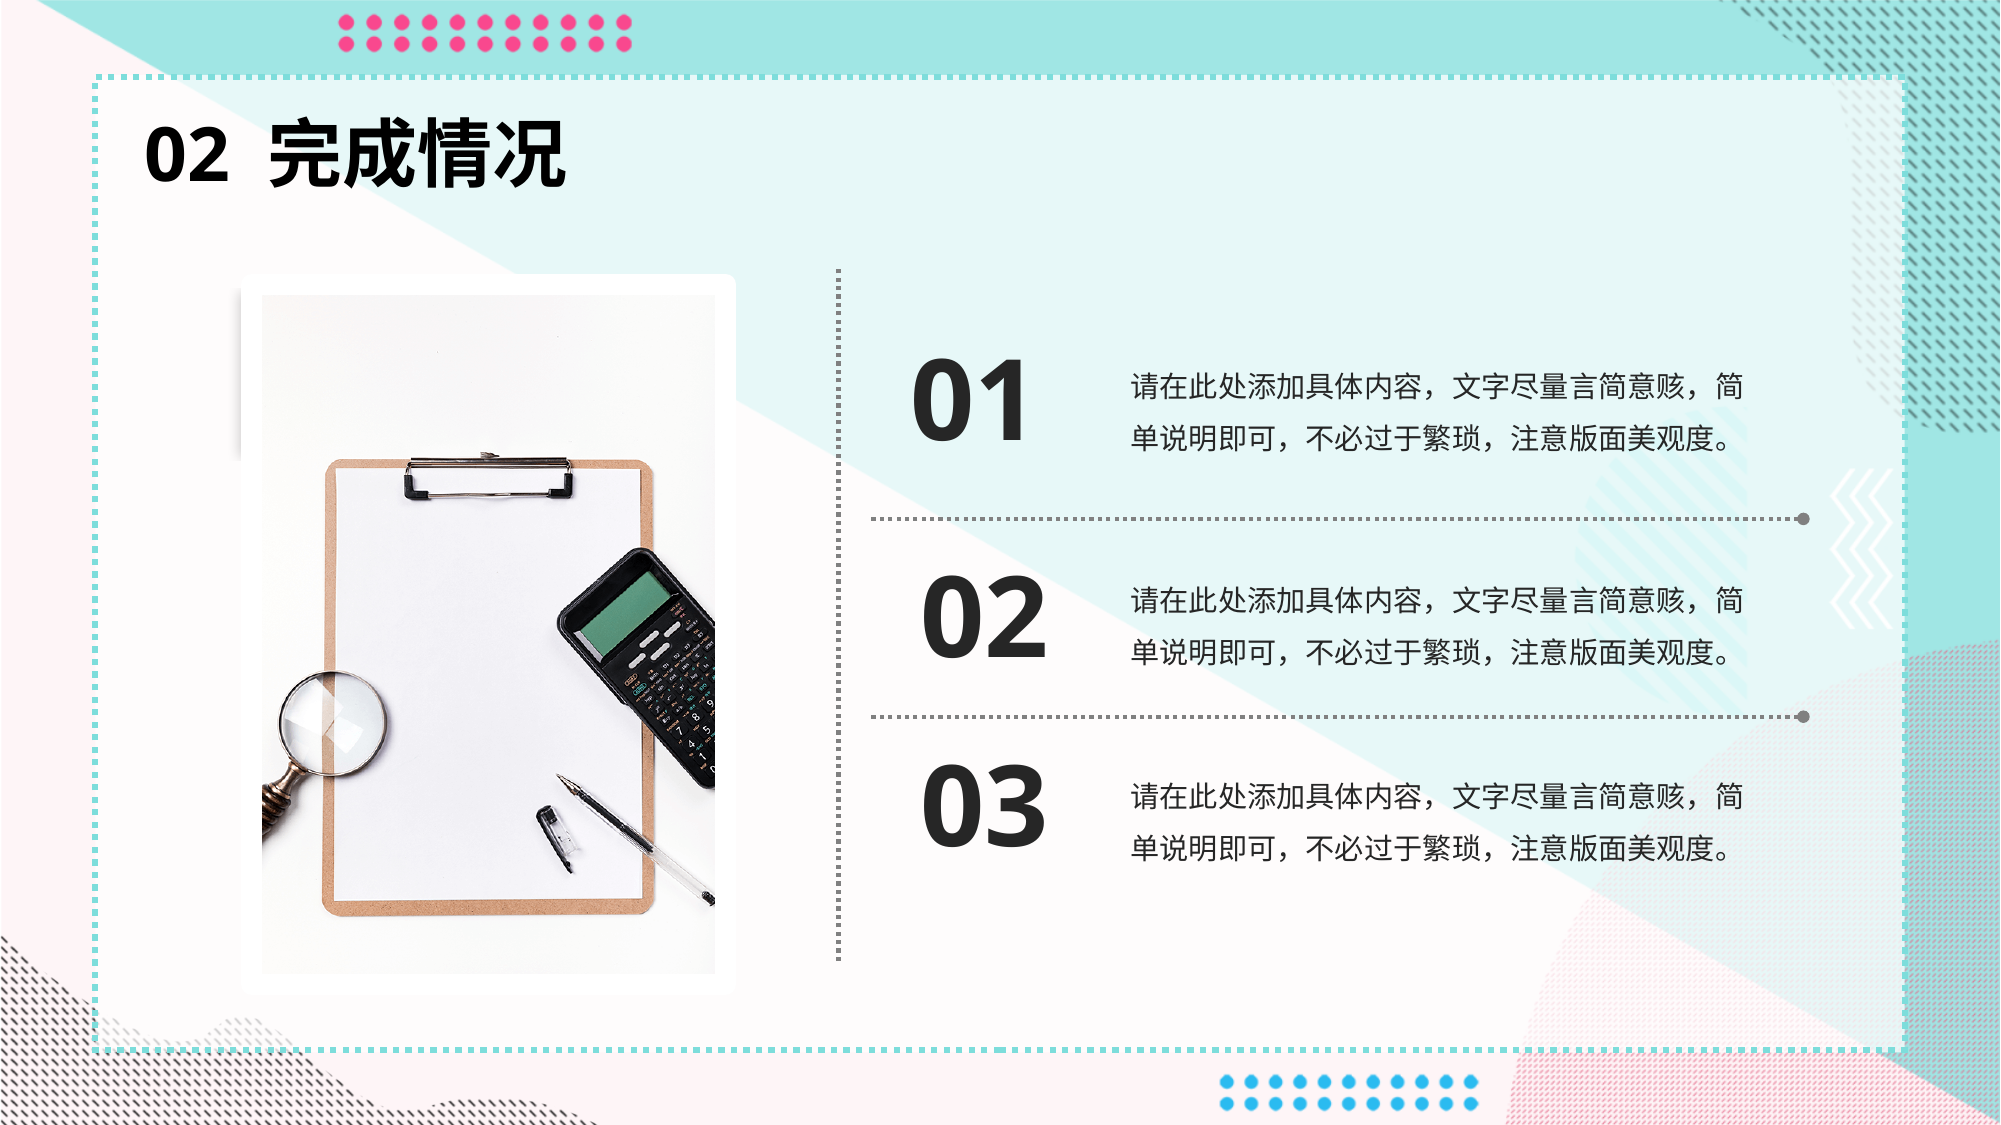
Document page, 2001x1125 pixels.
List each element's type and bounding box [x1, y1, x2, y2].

text_box [95, 74, 1905, 1053]
text_box [838, 267, 1804, 961]
picture [262, 294, 716, 974]
text_box [0, 0, 2000, 1125]
